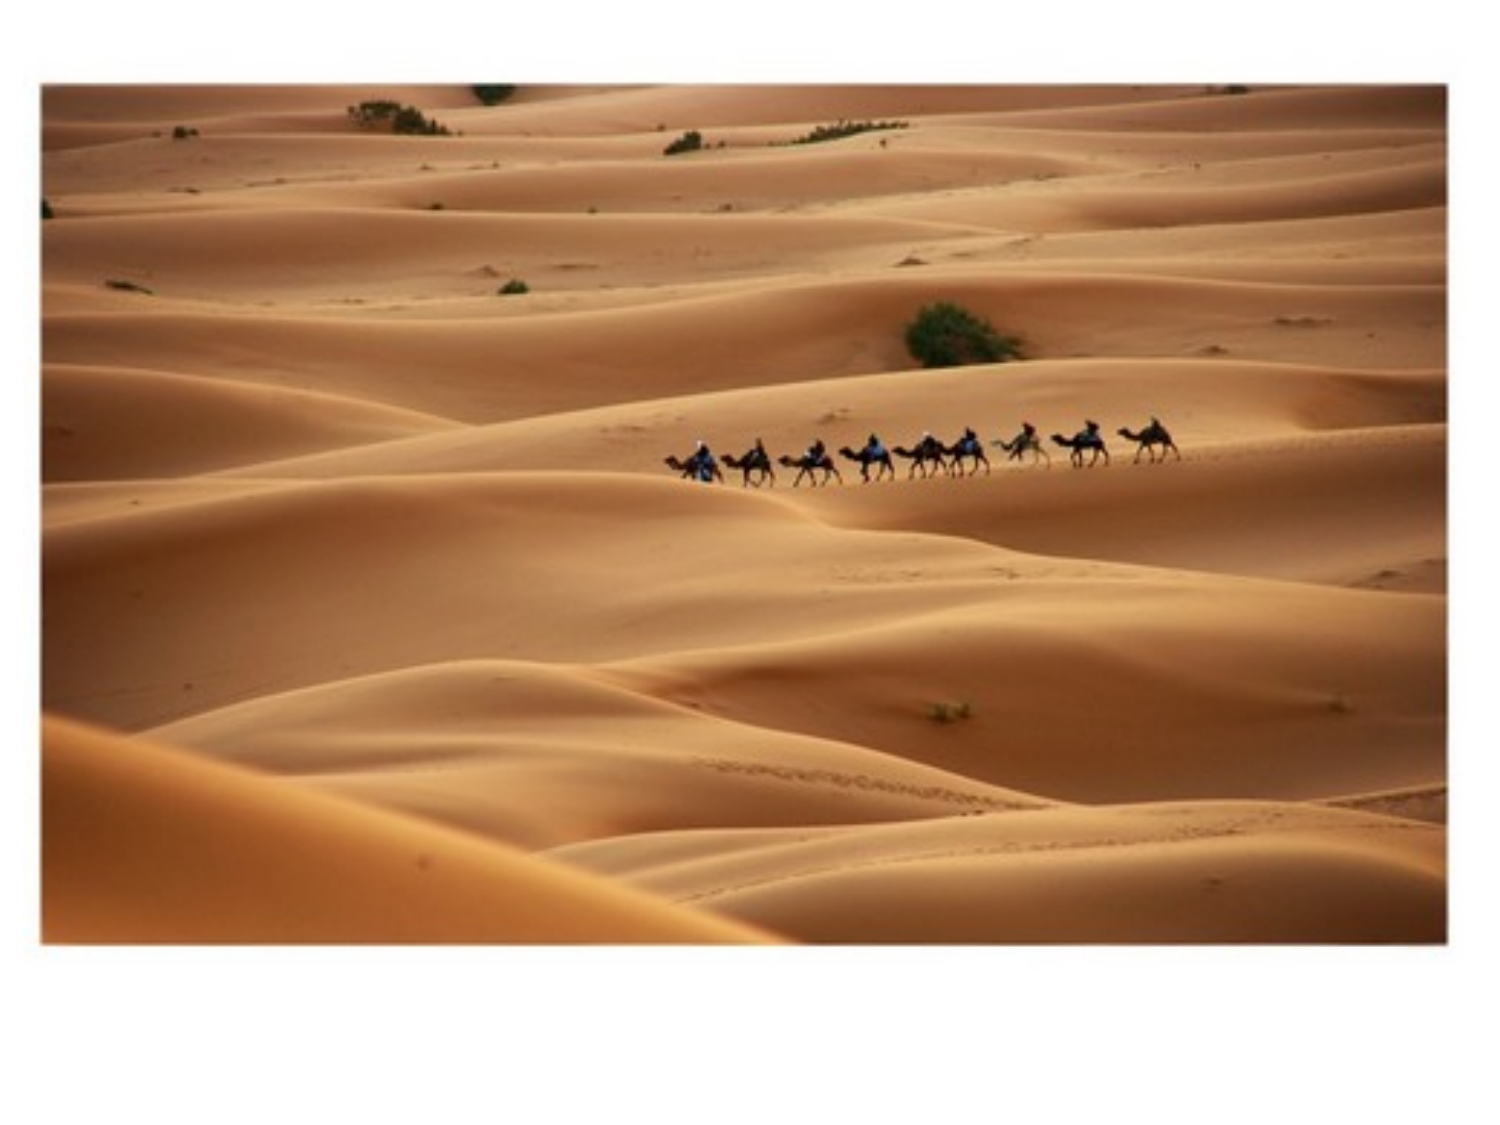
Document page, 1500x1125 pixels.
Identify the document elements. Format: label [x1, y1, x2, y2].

picture [23, 34, 1467, 997]
